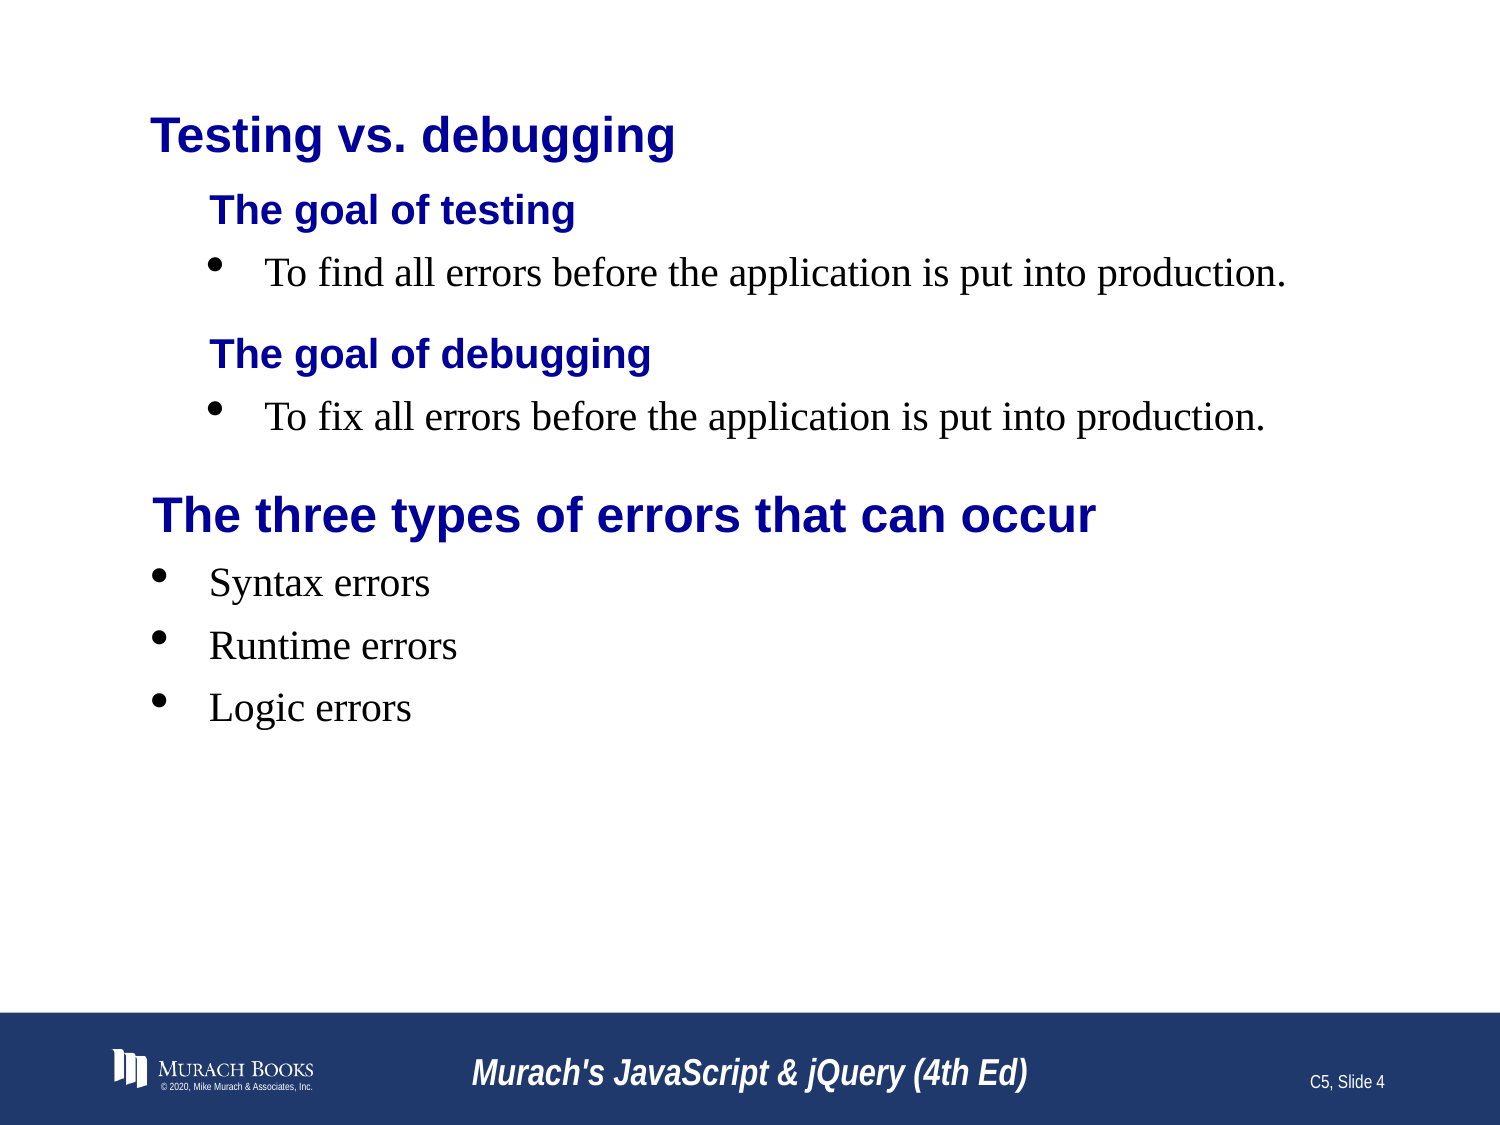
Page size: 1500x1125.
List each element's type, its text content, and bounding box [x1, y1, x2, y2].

slide_number C5, Slide 4 [1087, 1025, 1400, 1100]
slide_number Murach's JavaScript & jQuery (4th Ed) [463, 1025, 1050, 1100]
footer © 2020, Mike Murach & Associates, Inc. [12, 1025, 463, 1100]
title Testing vs. debugging [150, 102, 1350, 164]
list The goal of testing To find all errors before the application is put into production. The goal of debugging To fix all errors before the application is put into production. The three types of errors that can occur Syntax errors Runtime errors Logic errors [137, 174, 1350, 975]
